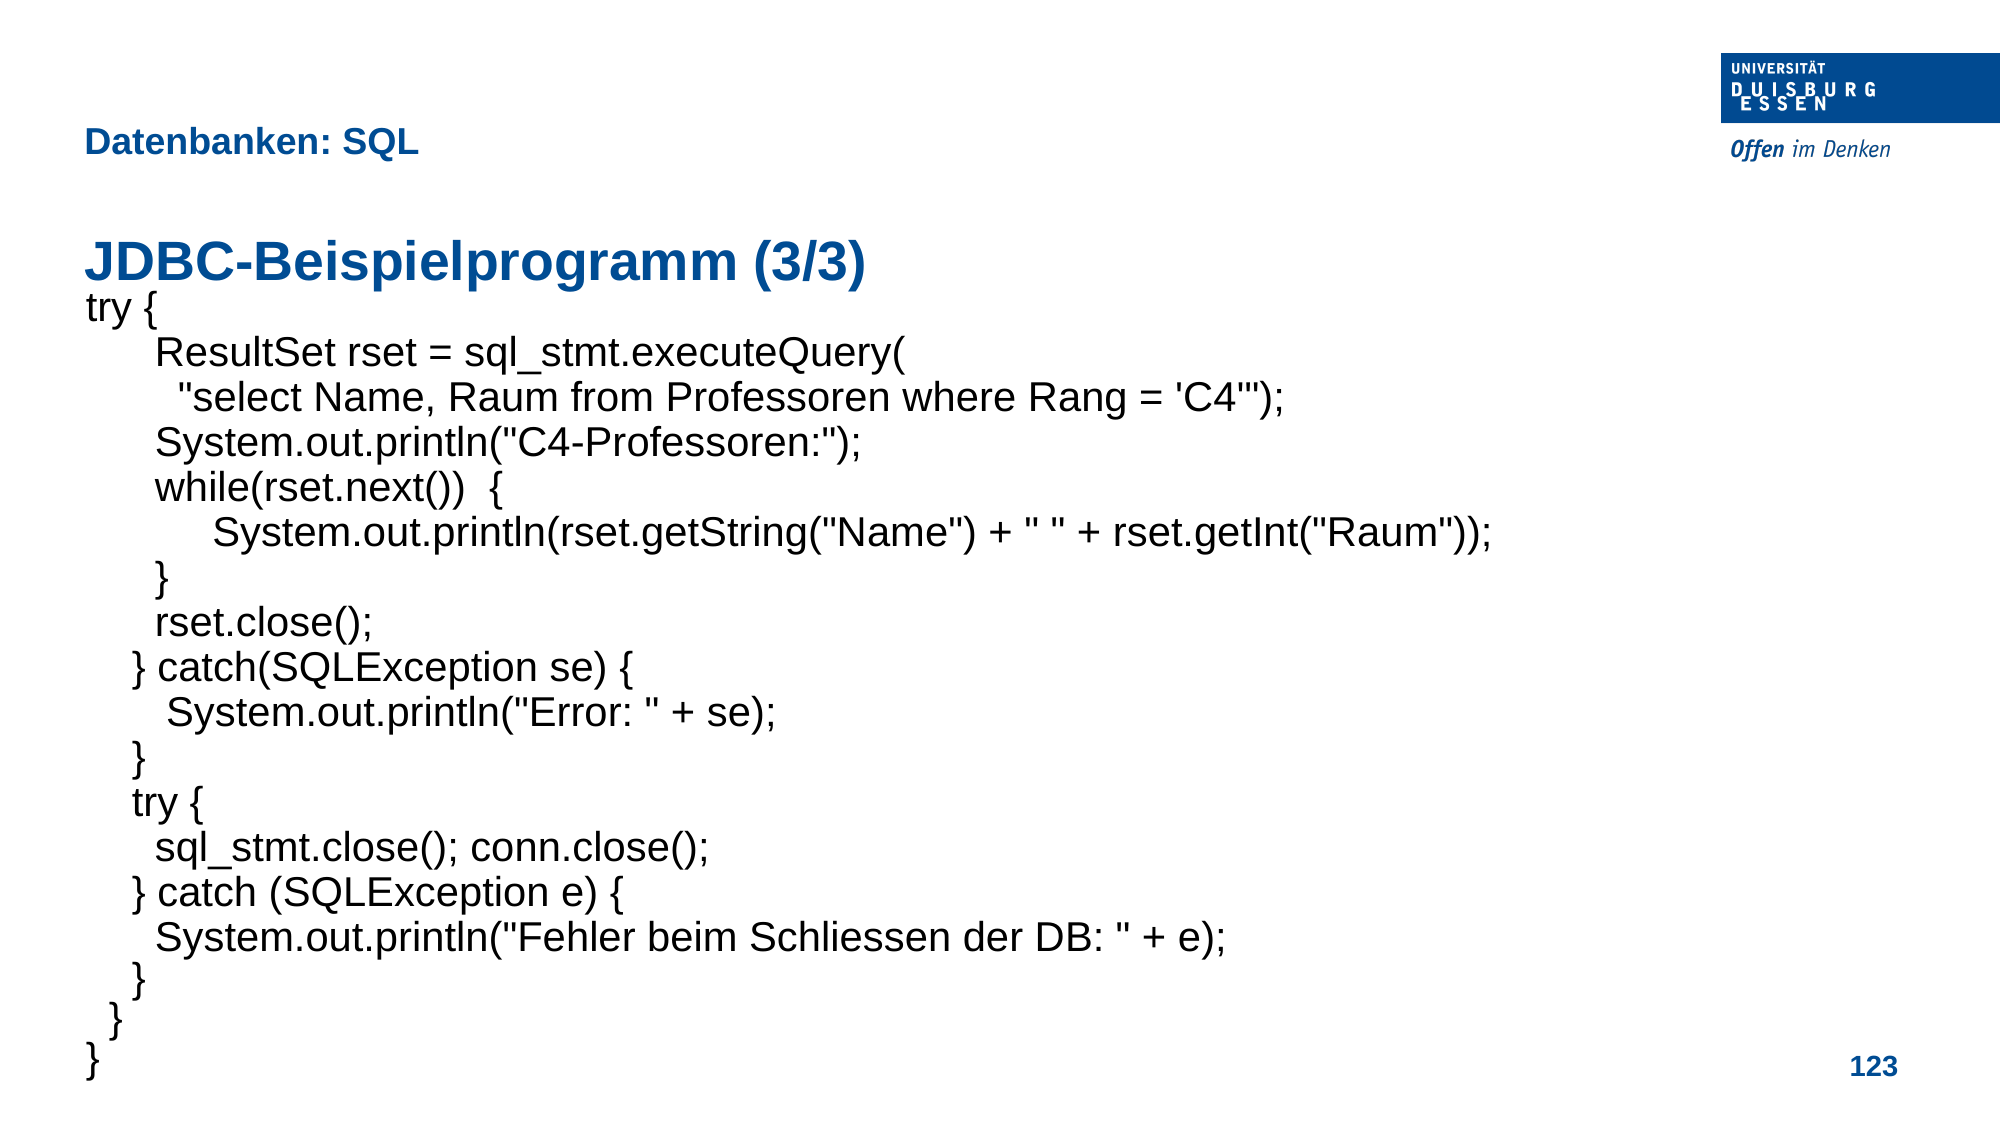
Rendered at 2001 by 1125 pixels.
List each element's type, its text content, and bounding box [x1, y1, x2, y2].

slide_number 123 [1677, 1039, 1914, 1081]
list JDBC-Beispielprogramm (3/3) [84, 225, 1694, 301]
list Datenbanken: SQL [84, 121, 1694, 163]
list try { ResultSet rset = sql_stmt.executeQuery( "select Name, Raum from Professoren where Rang = 'C4'"); System.out.println("C4-Professoren:"); while(rset.next()) { System.out.println(rset.getString("Name") + " " + rset.getInt("Raum")); } rset.close(); } catch(SQLException se) { System.out.println("Error: " + se); } try { sql_stmt.close(); conn.close(); } catch (SQLException e) { System.out.println("Fehler beim Schliessen der DB: " + e); } } } [85, 277, 1914, 1040]
picture [1721, 53, 2000, 162]
